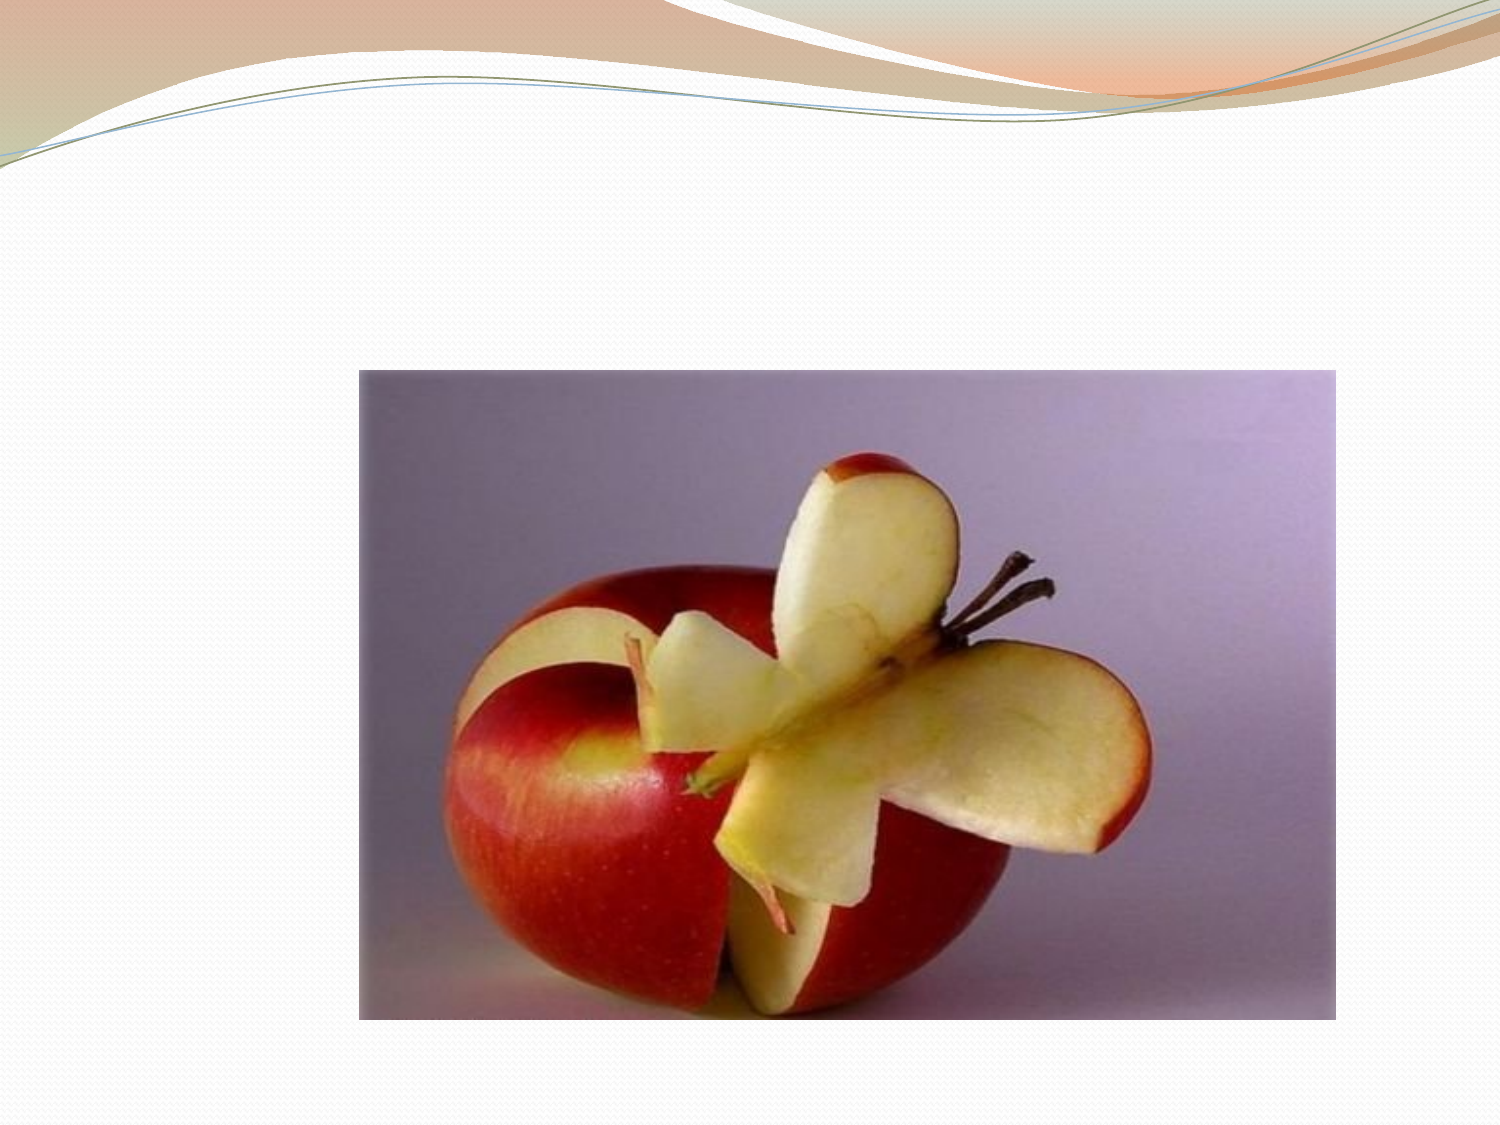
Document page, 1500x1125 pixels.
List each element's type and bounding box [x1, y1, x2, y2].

list [359, 370, 1337, 1020]
